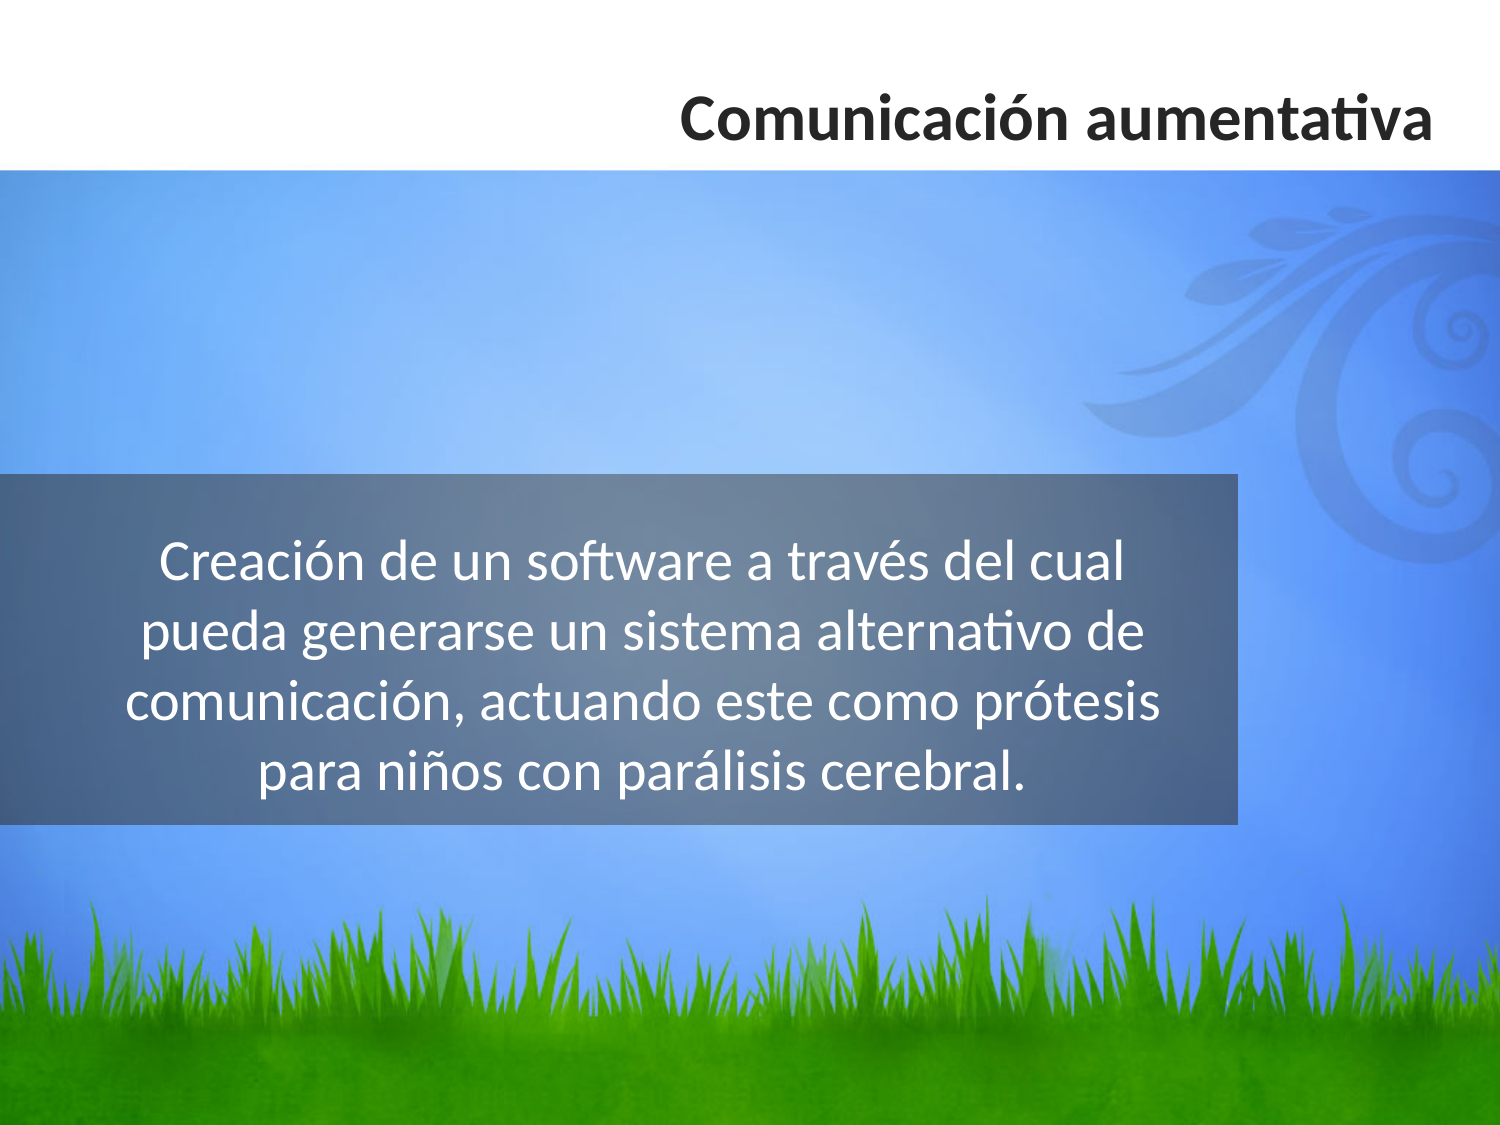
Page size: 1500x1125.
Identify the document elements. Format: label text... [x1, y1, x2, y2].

title Creación de un software a través del cual pueda generarse un sistema alternativo de comunicación, actuando este como prótesis para niños con parálisis cerebral. [68, 525, 1218, 800]
picture [0, 0, 1500, 1125]
list Comunicación aumentativa [537, 66, 1450, 142]
